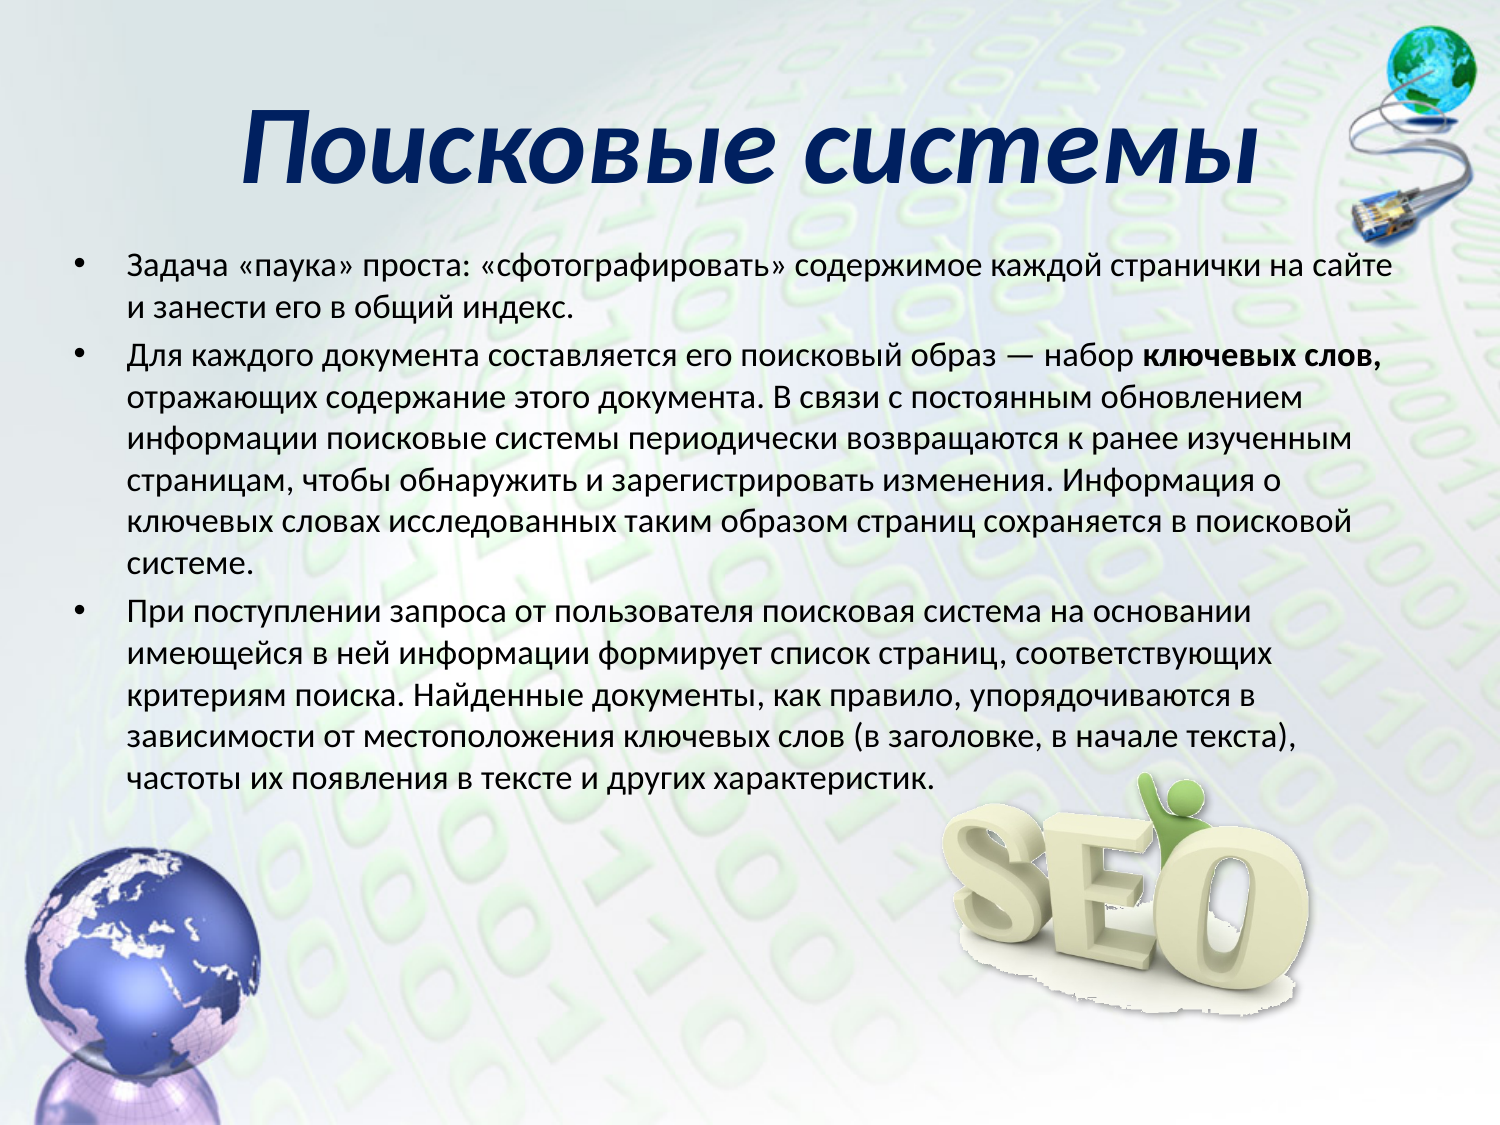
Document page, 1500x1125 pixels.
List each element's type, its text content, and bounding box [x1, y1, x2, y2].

picture [0, 0, 1500, 1125]
title Поисковые системы [75, 45, 1425, 233]
list Задача «паука» проста: «сфотографировать» содержимое каждой странички на сайте и занести его в общий индекс. Для каждого документа составляется его поисковый образ — набор ключевых слов, отражающих содержание этого документа. В связи с постоянным обновлением информации поисковые системы периодически возвращаются к ранее изученным страницам, чтобы обнаружить и за­регистрировать изменения. Информация о ключевых словах исследо­ванных таким образом страниц сохраняется в поисковой системе. При поступлении запроса от пользователя поисковая система на основании имеющейся в ней информации формирует список страниц, соответствующих критериям поиска. Найденные документы, как правило, упорядочиваются в зависимости от местоположения ключевых слов (в заголовке, в начале текста), частоты их появления в тексте и других характеристик. [58, 234, 1425, 809]
